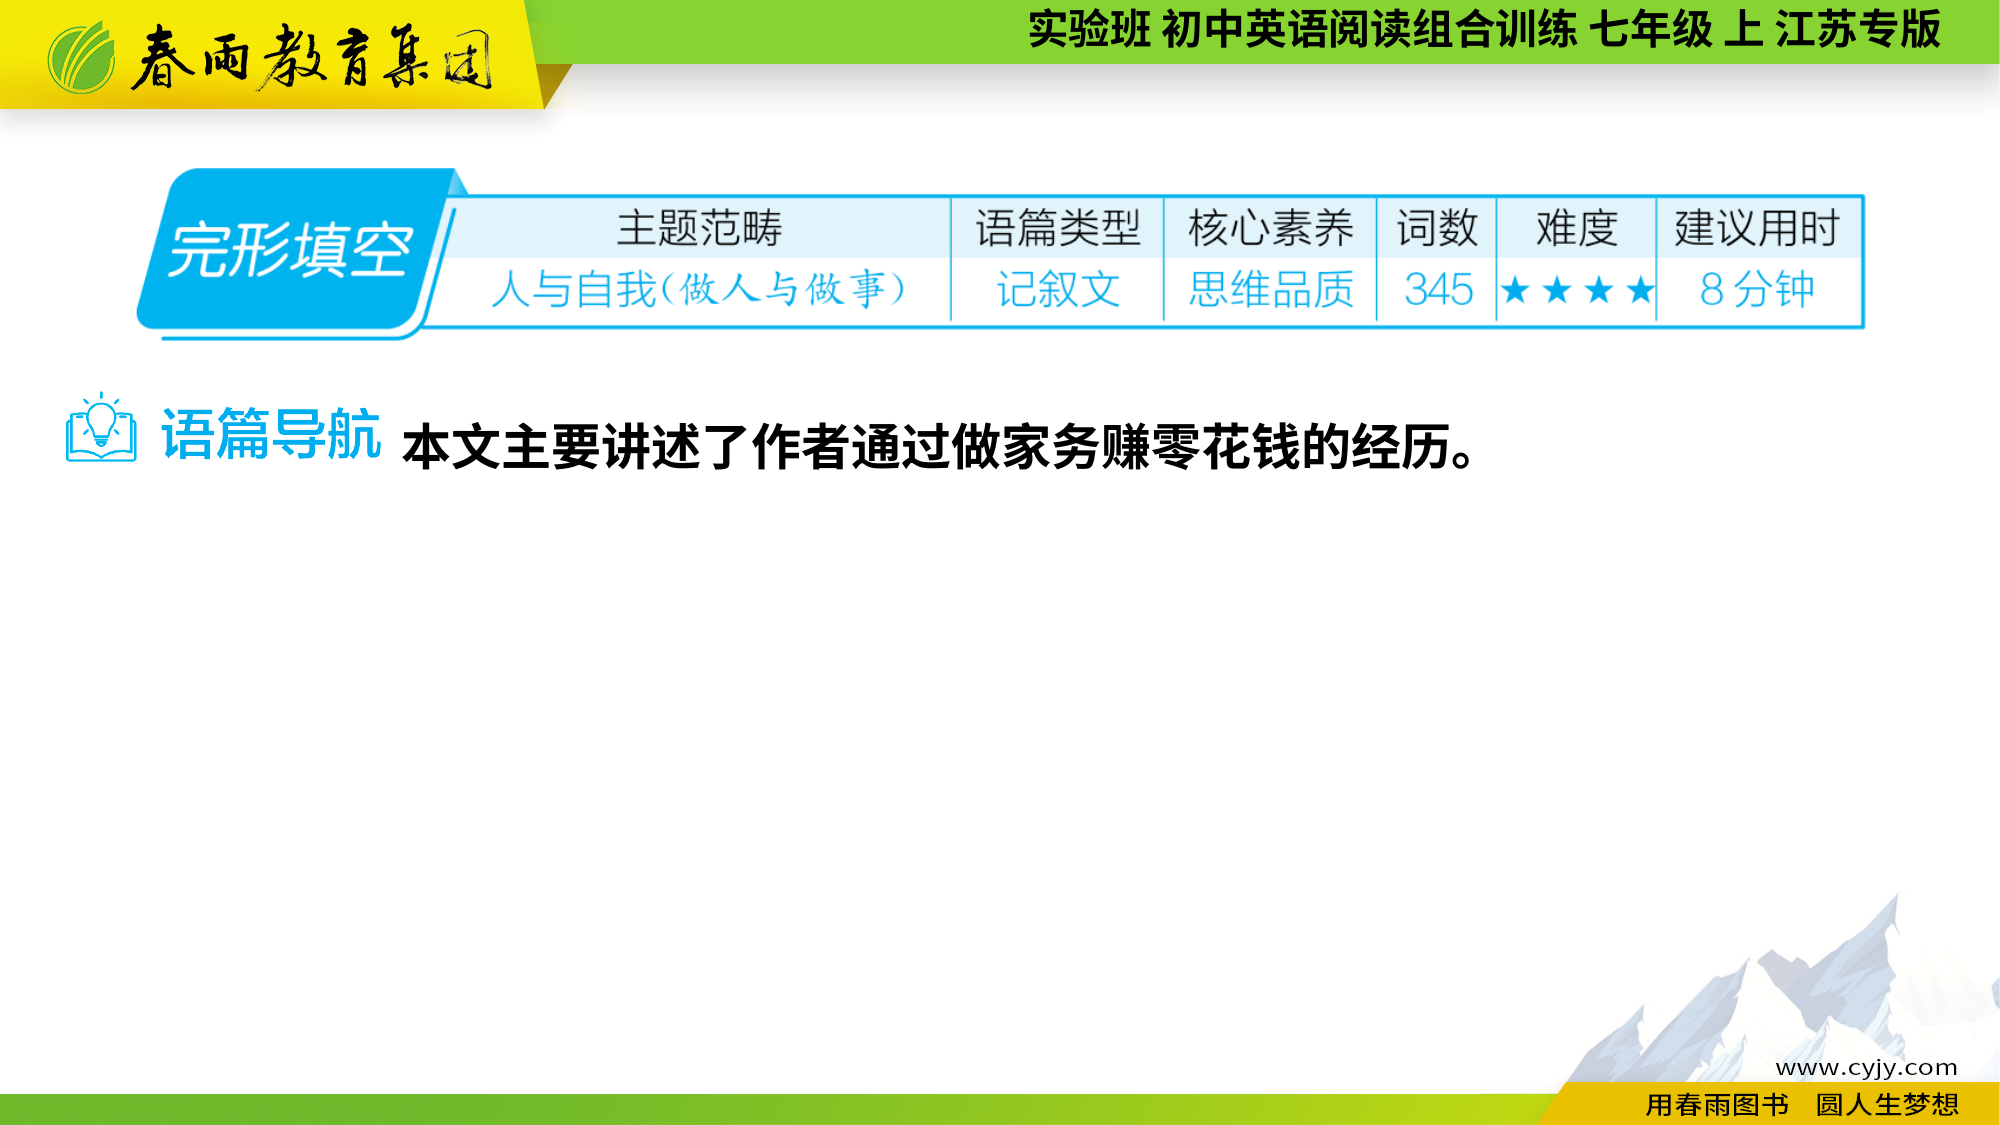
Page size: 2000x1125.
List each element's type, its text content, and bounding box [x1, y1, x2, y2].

list 本文主要讲述了作者通过做家务赚零花钱的经历。 [59, 377, 1944, 473]
picture [0, 0, 2000, 1125]
